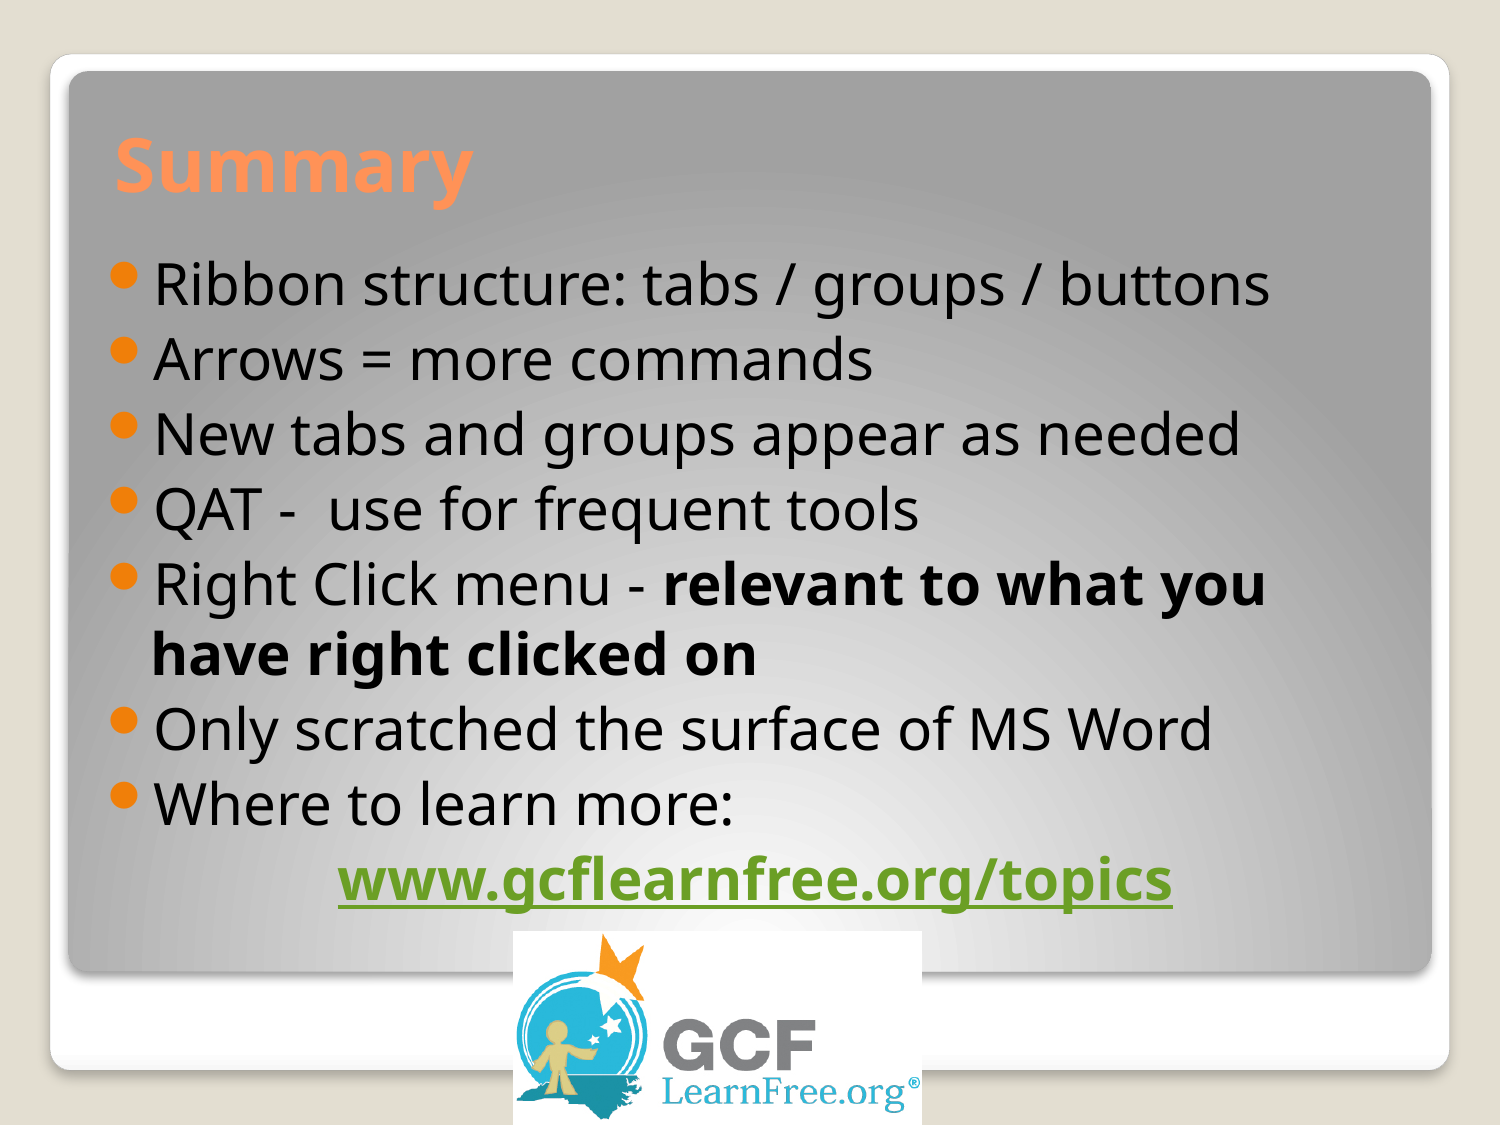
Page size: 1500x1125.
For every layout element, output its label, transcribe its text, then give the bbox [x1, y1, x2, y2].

list Ribbon structure: tabs / groups / buttons Arrows = more commands New tabs and groups appear as needed QAT - use for frequent tools Right Click menu - relevant to what you have right clicked on Only scratched the surface of MS Word Where to learn more: www.gcflearnfree.org/topics [76, 231, 1420, 965]
picture [513, 931, 922, 1125]
title Summary [100, 42, 1443, 216]
